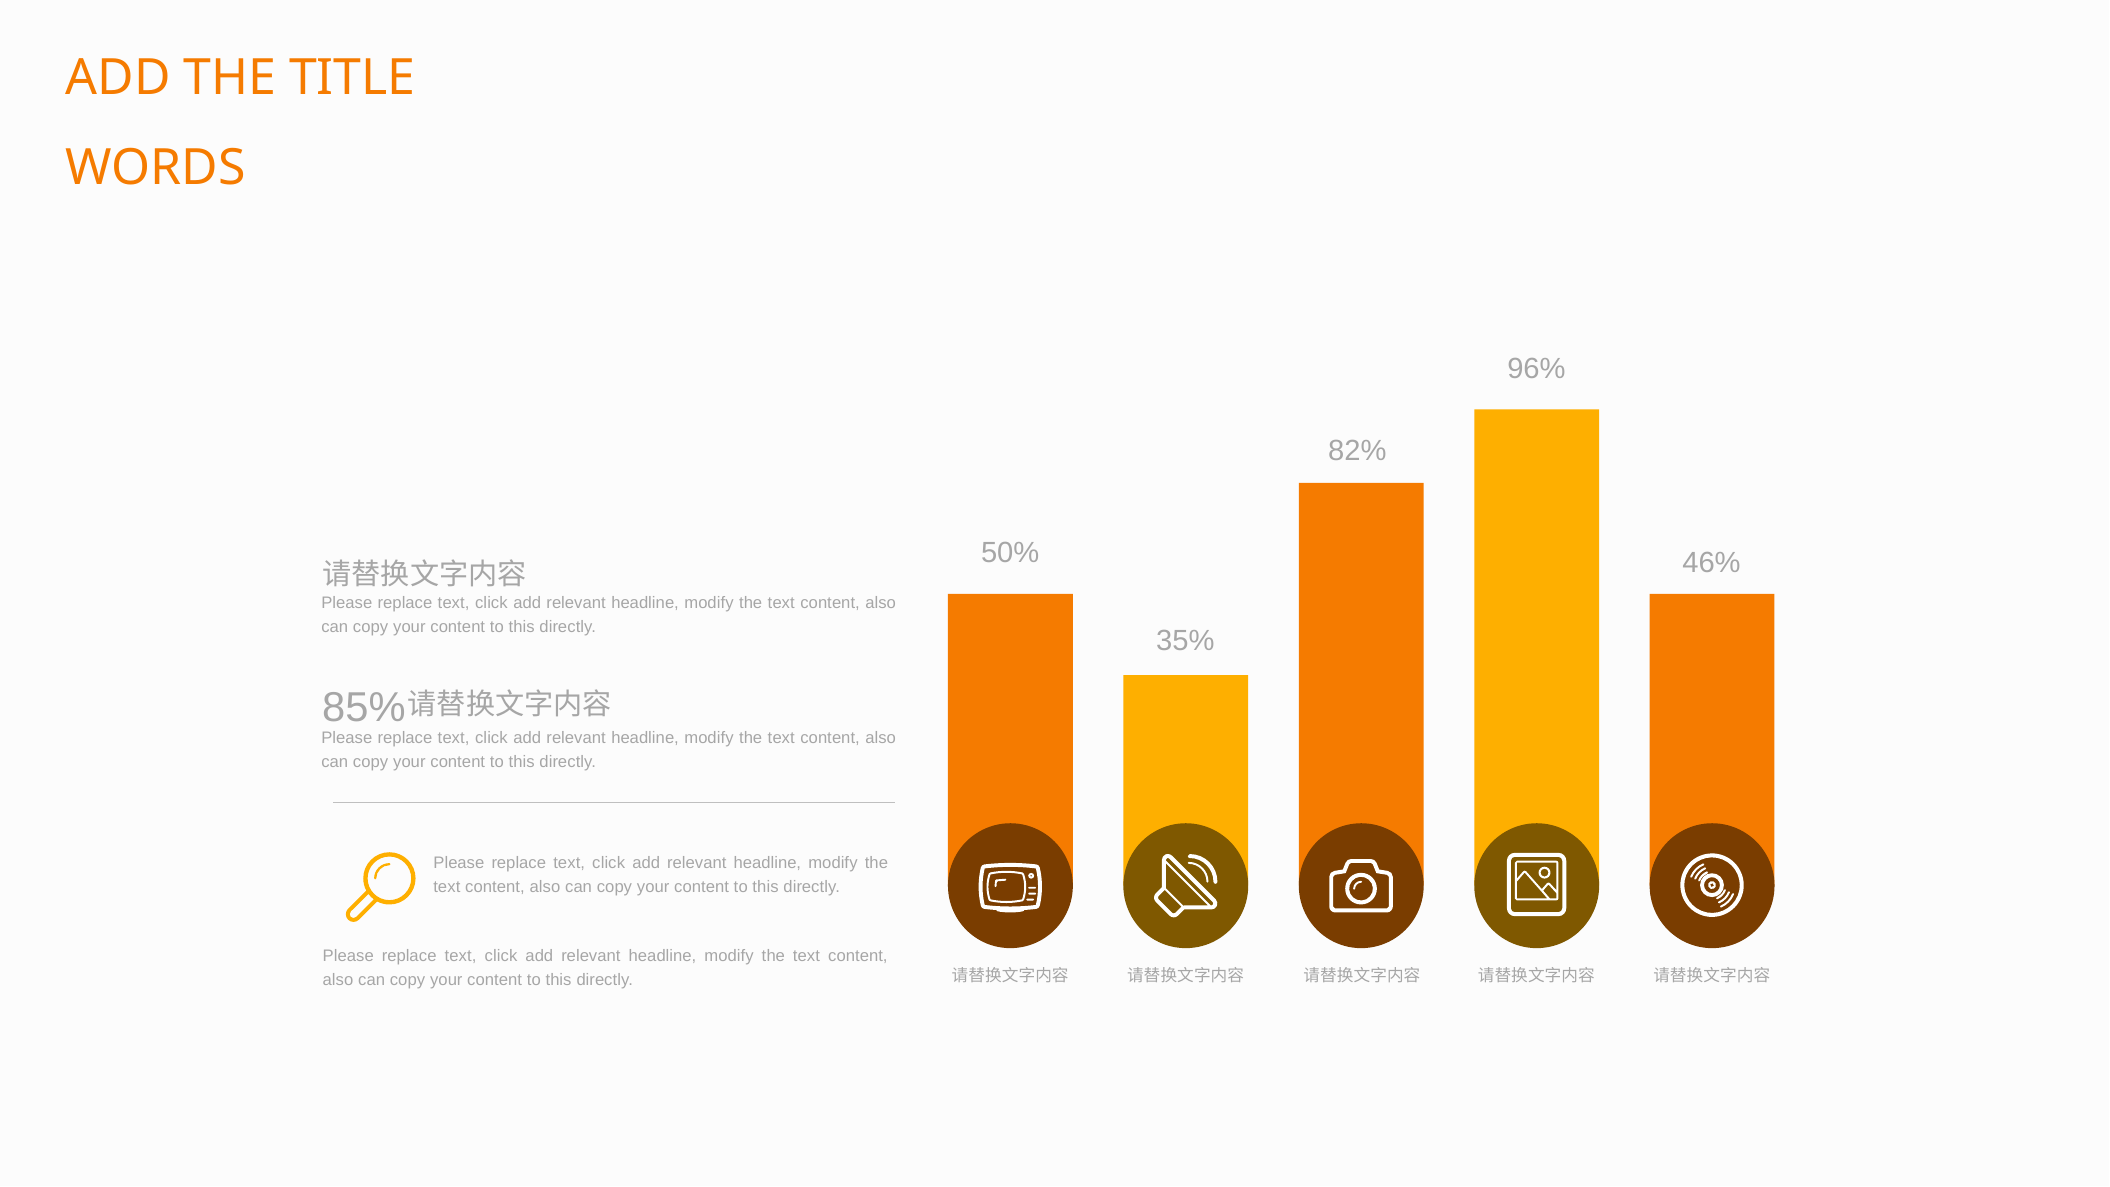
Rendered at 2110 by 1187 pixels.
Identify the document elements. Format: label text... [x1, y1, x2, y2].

text_box [1122, 674, 1249, 876]
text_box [978, 862, 1043, 913]
text_box 请替换文字内容 [1303, 961, 1421, 985]
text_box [1506, 852, 1567, 917]
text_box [345, 852, 416, 922]
text_box 50% [980, 526, 1040, 569]
text_box [946, 822, 1074, 950]
text_box [1298, 482, 1425, 876]
text_box 35% [1156, 614, 1215, 657]
text_box 请替换文字内容 [322, 548, 528, 588]
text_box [1329, 858, 1393, 913]
text_box [1473, 822, 1601, 950]
text_box 请替换文字内容 [951, 961, 1070, 985]
text_box [1473, 408, 1600, 875]
text_box 请替换文字内容 [1653, 960, 1771, 985]
text_box 82% [1328, 424, 1387, 467]
text_box Please replace text, click add relevant headline, modify the text content, also can copy your content to this directly. [321, 723, 897, 772]
text_box [947, 593, 1074, 875]
text_box ADD THE TITLE WORDS [50, 7, 583, 202]
text_box 请替换文字内容 [1127, 961, 1245, 985]
text_box Please replace text, click add relevant headline, modify the text content, also can copy your content to this directly. [433, 847, 889, 896]
text_box 请替换文字内容 [1477, 960, 1596, 985]
text_box Please replace text, click add relevant headline, modify the text content, also can copy your content to this directly. [321, 588, 897, 637]
text_box [1648, 822, 1776, 950]
text_box [1297, 822, 1425, 950]
text_box Please replace text, click add relevant headline, modify the text content, also can copy your content to this directly. [322, 941, 889, 989]
text_box 85% [322, 669, 406, 723]
text_box 请替换文字内容 [407, 678, 686, 721]
text_box [1122, 822, 1250, 950]
text_box 46% [1682, 536, 1742, 579]
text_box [1153, 853, 1218, 918]
text_box 96% [1507, 341, 1566, 384]
text_box [1649, 593, 1776, 877]
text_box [1680, 853, 1744, 917]
